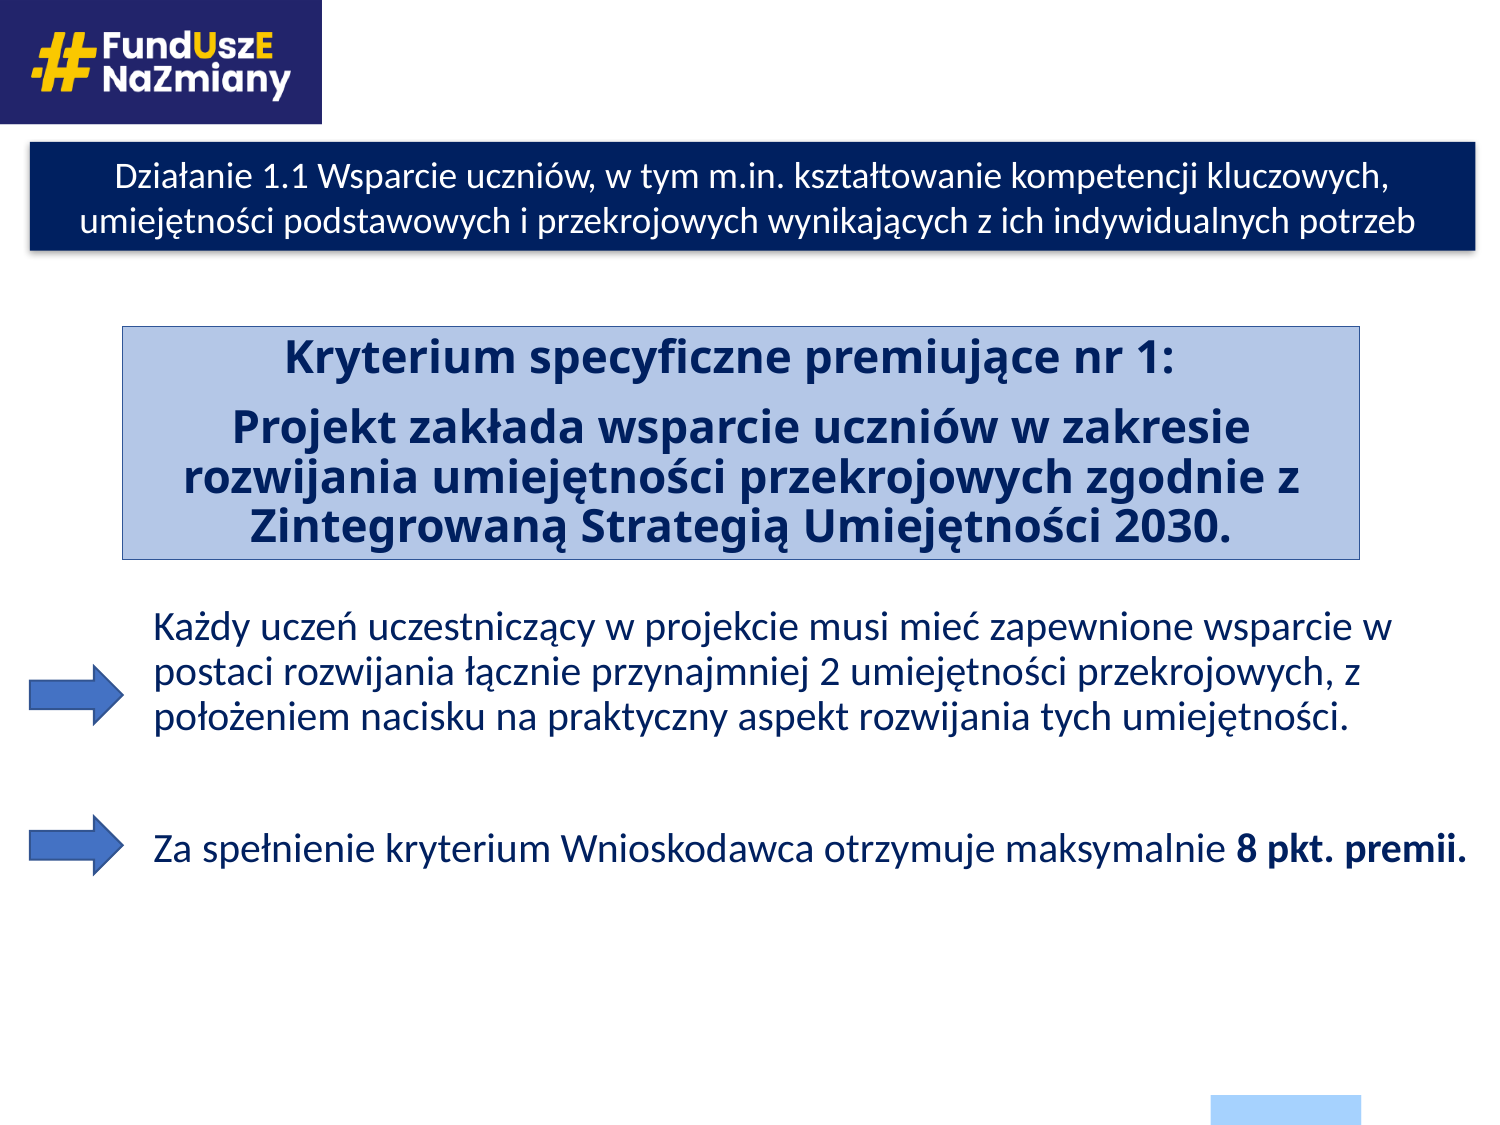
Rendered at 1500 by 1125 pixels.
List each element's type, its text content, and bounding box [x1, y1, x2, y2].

list Każdy uczeń uczestniczący w projekcie musi mieć zapewnione wsparcie w postaci rozwijania łącznie przynajmniej 2 umiejętności przekrojowych, z położeniem nacisku na praktyczny aspekt rozwijania tych umiejętności. Za spełnienie kryterium Wnioskodawca otrzymuje maksymalnie 8 pkt. premii. [138, 596, 1500, 1037]
text_box [28, 663, 125, 727]
text_box Działanie 1.1 Wsparcie uczniów, w tym m.in. kształtowanie kompetencji kluczowych, umiejętności podstawowych i przekrojowych wynikających z ich indywidualnych potrzeb [29, 141, 1476, 251]
picture [0, 0, 1500, 1125]
text_box [28, 814, 125, 877]
text_box Kryterium specyficzne premiujące nr 1: Projekt zakłada wsparcie uczniów w zakresie rozwijania umiejętności przekrojowych zgodnie z Zintegrowaną Strategią Umiejętności 2030. [122, 326, 1360, 560]
